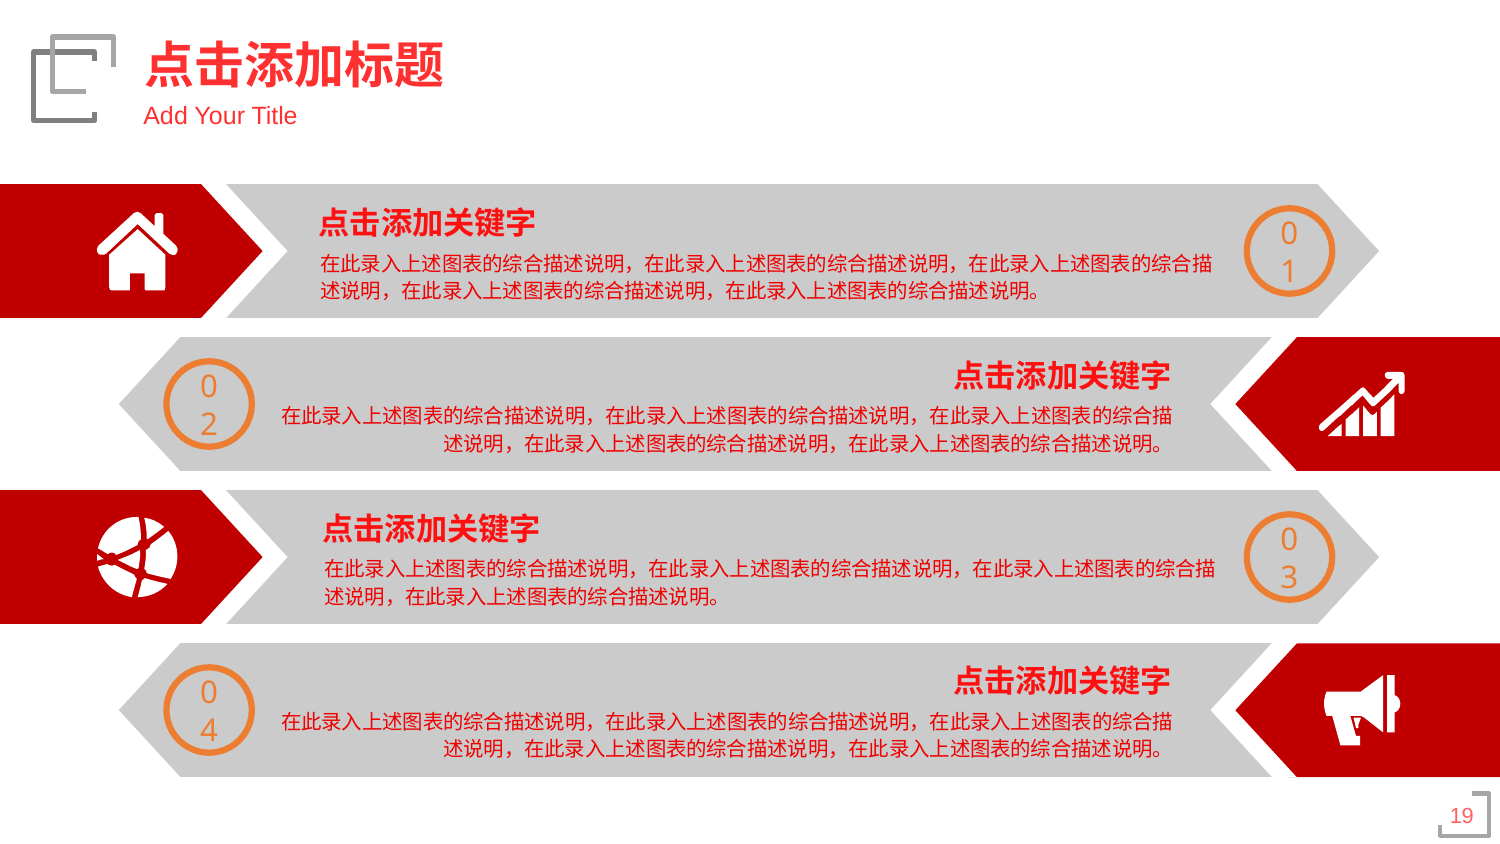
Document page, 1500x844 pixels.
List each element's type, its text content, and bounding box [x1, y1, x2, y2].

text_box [118, 336, 1234, 472]
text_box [1235, 336, 1500, 472]
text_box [0, 489, 263, 625]
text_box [118, 642, 1234, 778]
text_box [0, 183, 263, 319]
text_box Add Your Title [132, 93, 416, 135]
text_box 点击添加标题 [133, 27, 457, 99]
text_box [1235, 643, 1500, 778]
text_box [263, 489, 1380, 625]
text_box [263, 183, 1380, 319]
